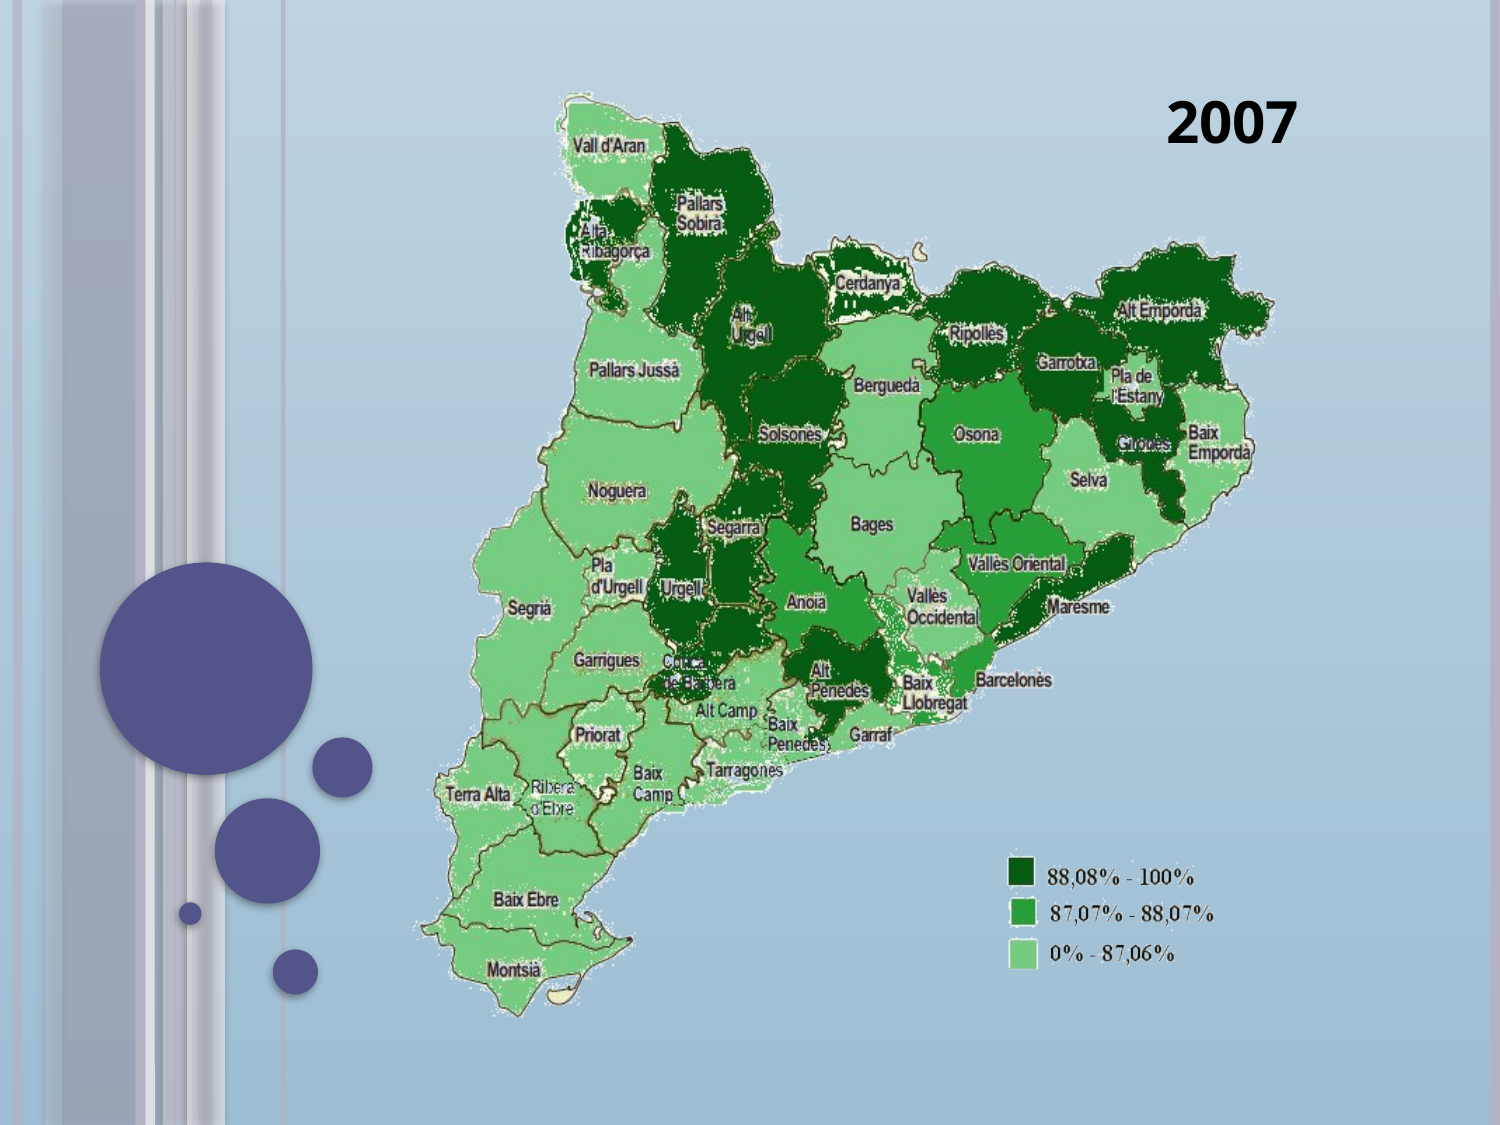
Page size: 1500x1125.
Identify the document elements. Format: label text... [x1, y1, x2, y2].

picture [300, 89, 1306, 1036]
text_box 2007 [1151, 78, 1317, 163]
